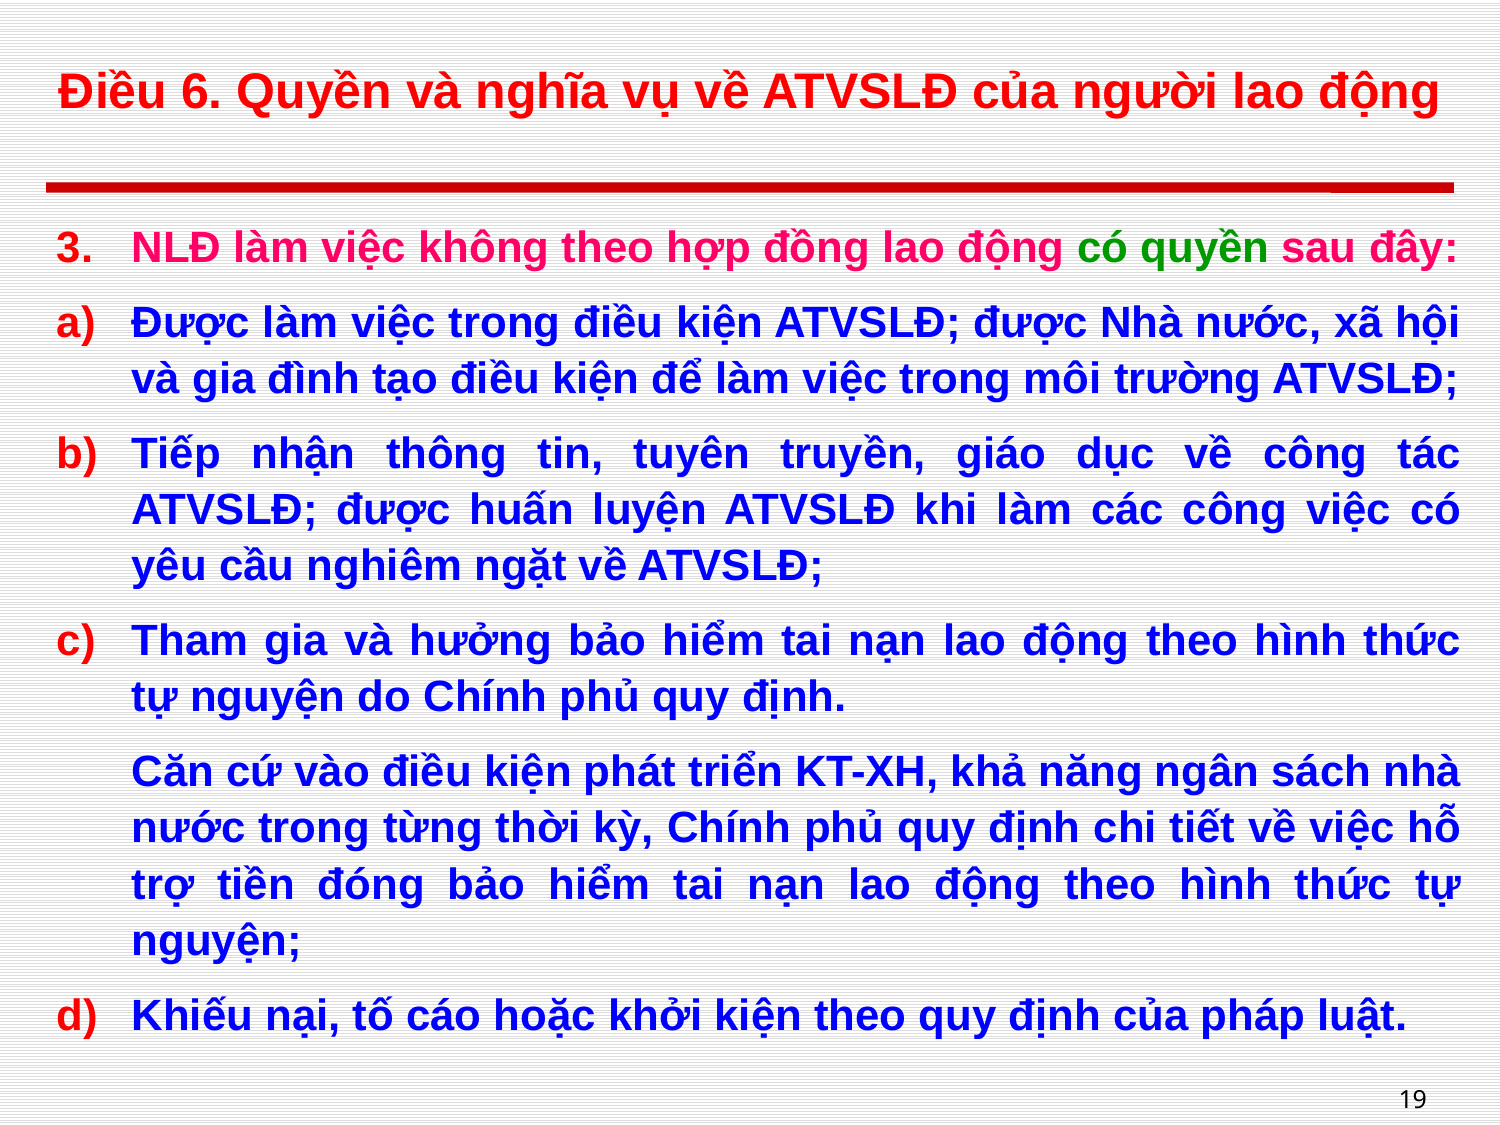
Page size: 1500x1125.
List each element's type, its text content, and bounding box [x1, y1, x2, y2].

title Điều 6. Quyền và nghĩa vụ về ATVSLĐ của người lao động [38, 24, 1463, 150]
text_box NLĐ làm việc không theo hợp đồng lao động có quyền sau đây: Được làm việc trong điều kiện ATVSLĐ; được Nhà nước, xã hội và gia đình tạo điều kiện để làm việc trong môi trường ATVSLĐ; Tiếp nhận thông tin, tuyên truyền, giáo dục về công tác ATVSLĐ; được huấn luyện ATVSLĐ khi làm các công việc có yêu cầu nghiêm ngặt về ATVSLĐ; Tham gia và hưởng bảo hiểm tai nạn lao động theo hình thức tự nguyện do Chính phủ quy định. Căn cứ vào điều kiện phát triển KT-XH, khả năng ngân sách nhà nước trong từng thời kỳ, Chính phủ quy định chi tiết về việc hỗ trợ tiền đóng bảo hiểm tai nạn lao động theo hình thức tự nguyện; Khiếu nại, tố cáo hoặc khởi kiện theo quy định của pháp luật. [23, 199, 1477, 1088]
